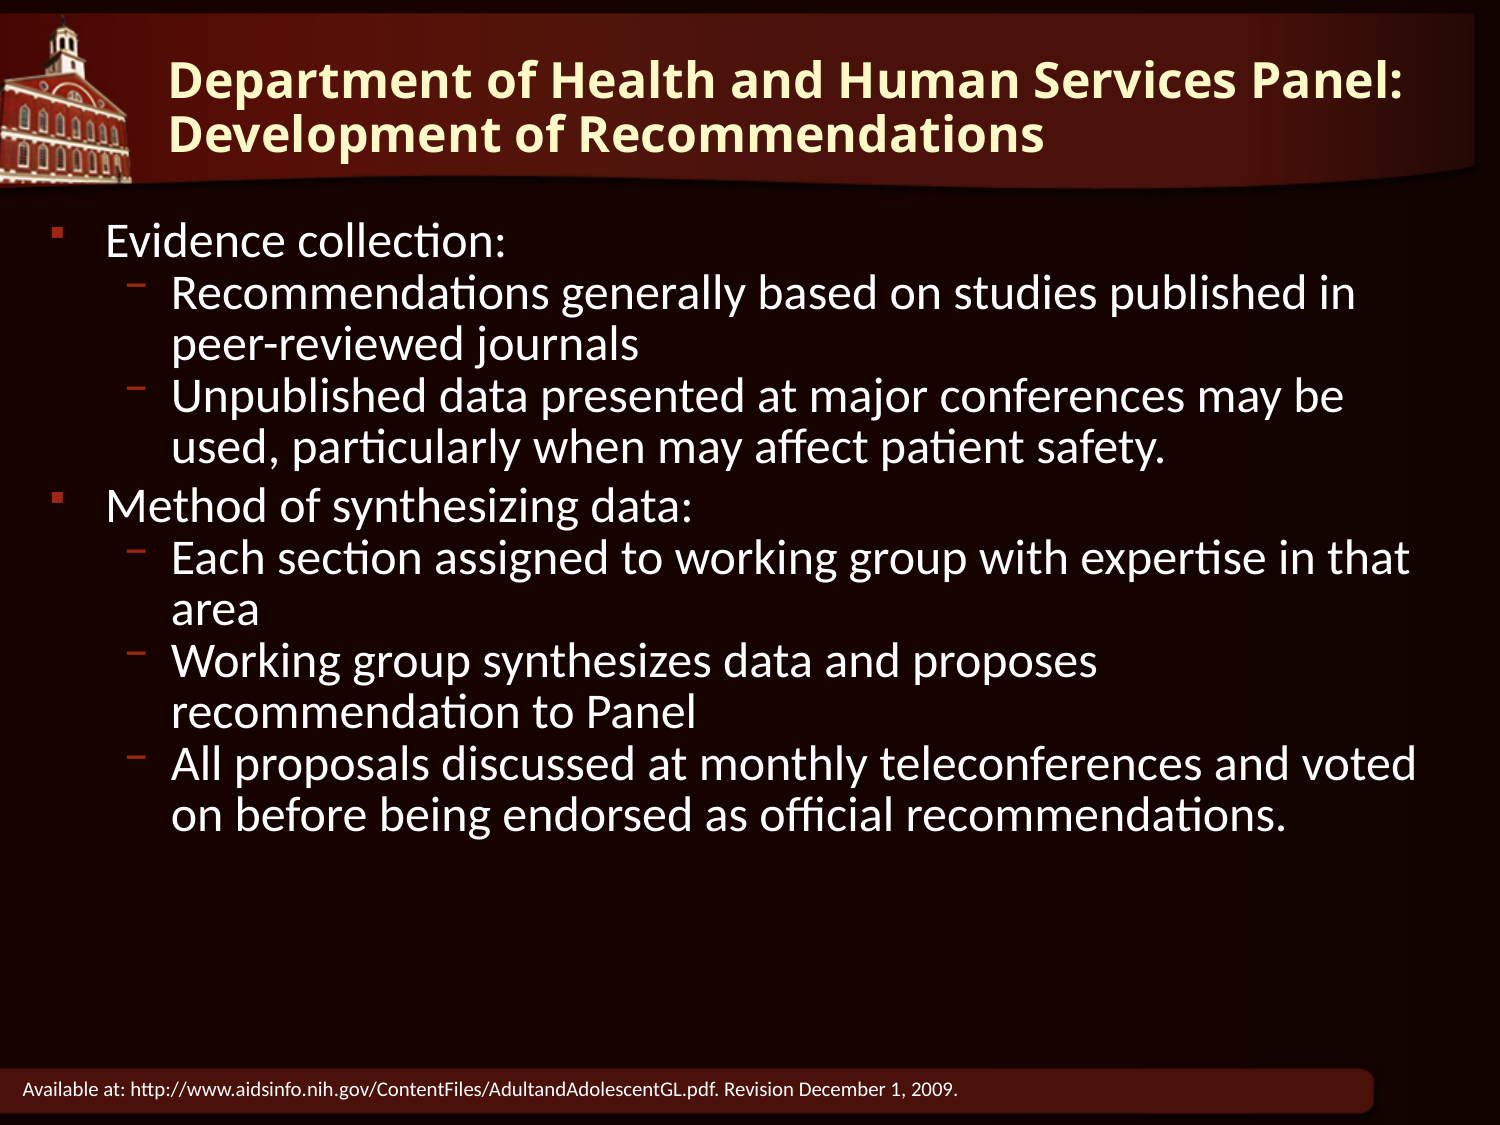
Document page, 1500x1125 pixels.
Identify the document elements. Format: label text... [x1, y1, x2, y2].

title Department of Health and Human Services Panel: Development of Recommendations [152, 30, 1500, 189]
picture [0, 0, 1500, 1125]
list Evidence collection: Recommendations generally based on studies published in peer-reviewed journals Unpublished data presented at major conferences may be used, particularly when may affect patient safety. Method of synthesizing data: Each section assigned to working group with expertise in that area Working group synthesizes data and proposes recommendation to Panel All proposals discussed at monthly teleconferences and voted on before being endorsed as official recommendations. [33, 208, 1465, 1063]
text_box Available at: http://www.aidsinfo.nih.gov/ContentFiles/AdultandAdolescentGL.pdf. Revision December 1, 2009. [22, 1063, 1500, 1101]
